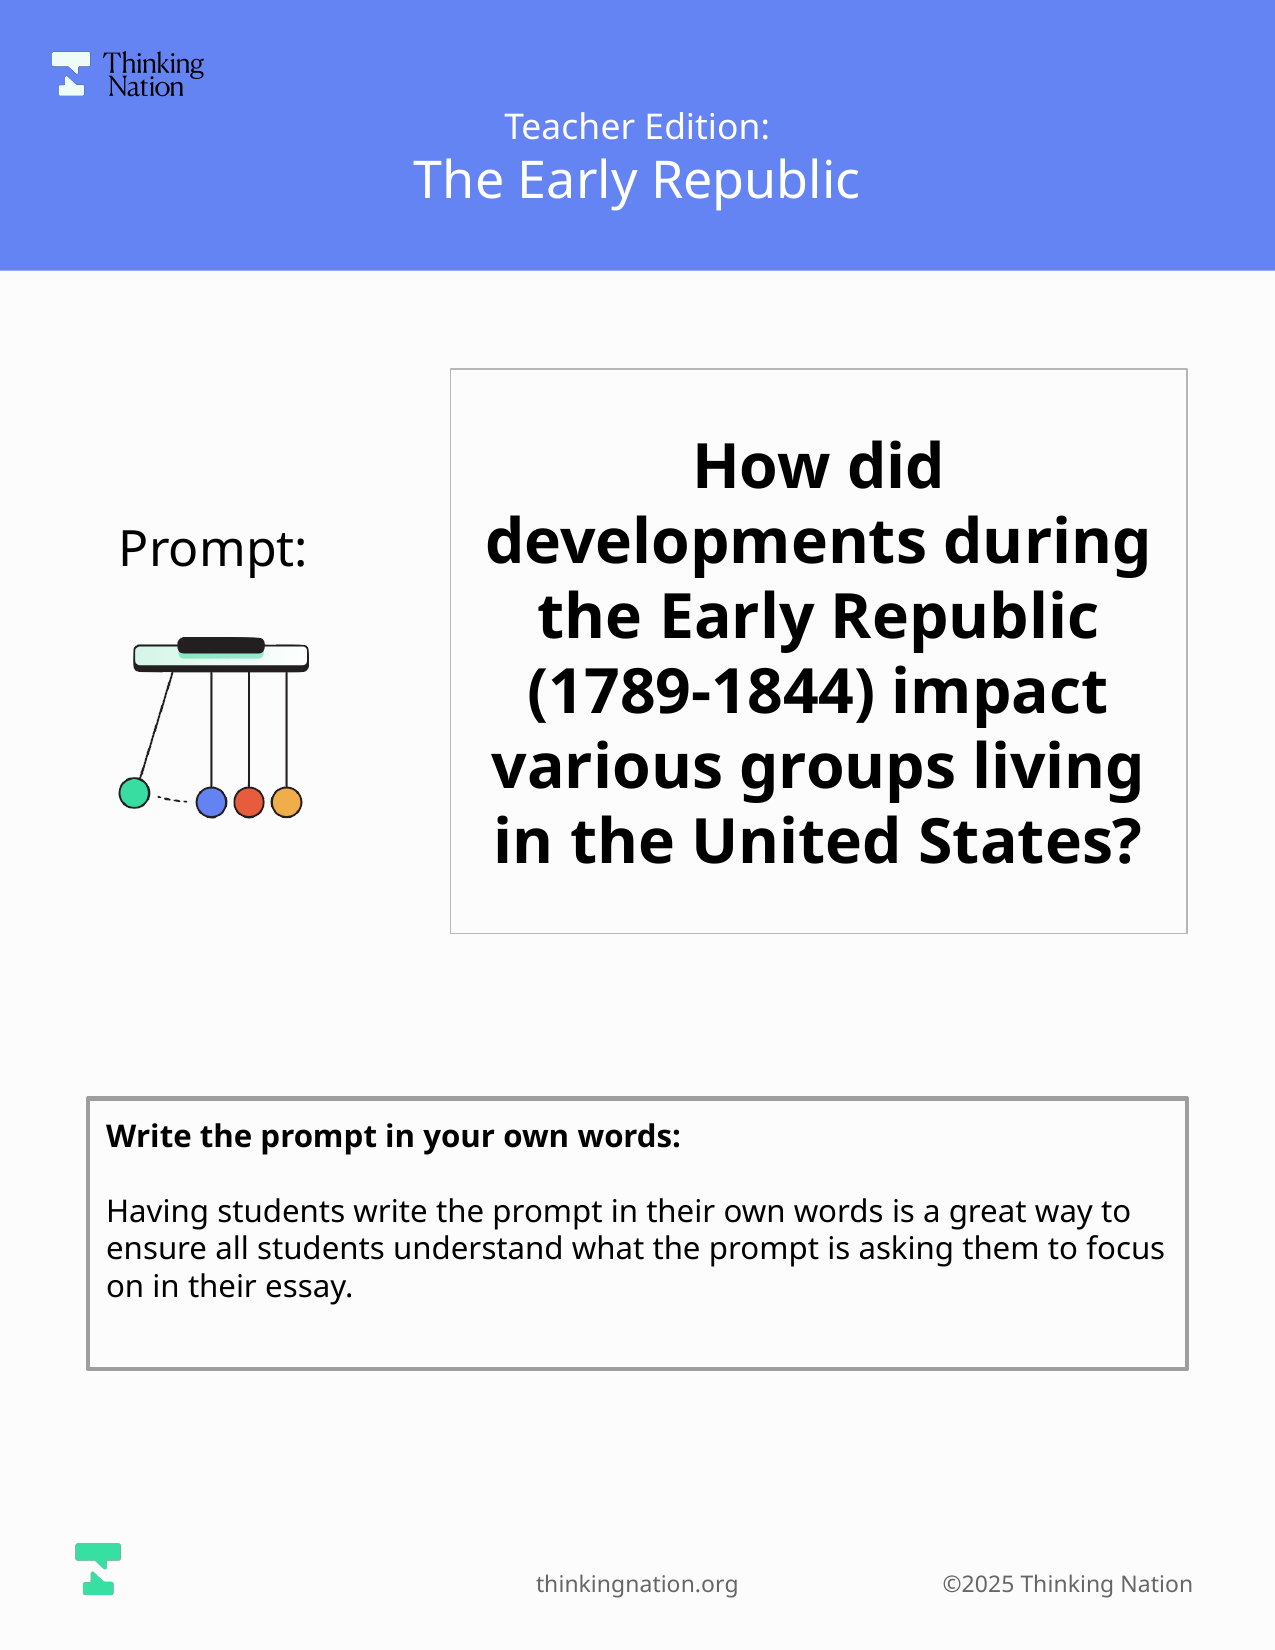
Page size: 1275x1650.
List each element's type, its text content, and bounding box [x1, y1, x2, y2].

text_box How did developments during the Early Republic (1789-1844) impact various groups living in the United States? [450, 369, 1188, 934]
text_box Write the prompt in your own words: Having students write the prompt in their own words is a great way to ensure all students understand what the prompt is asking them to focus on in their essay. [87, 1098, 1187, 1369]
text_box ©2025 Thinking Nation [907, 1553, 1210, 1605]
text_box thinkingnation.org [486, 1553, 789, 1605]
text_box Teacher Edition: The Early Republic [0, 0, 1275, 271]
picture [77, 591, 350, 864]
picture [62, 1533, 134, 1605]
picture [35, 37, 210, 110]
text_box Prompt: [62, 440, 365, 592]
